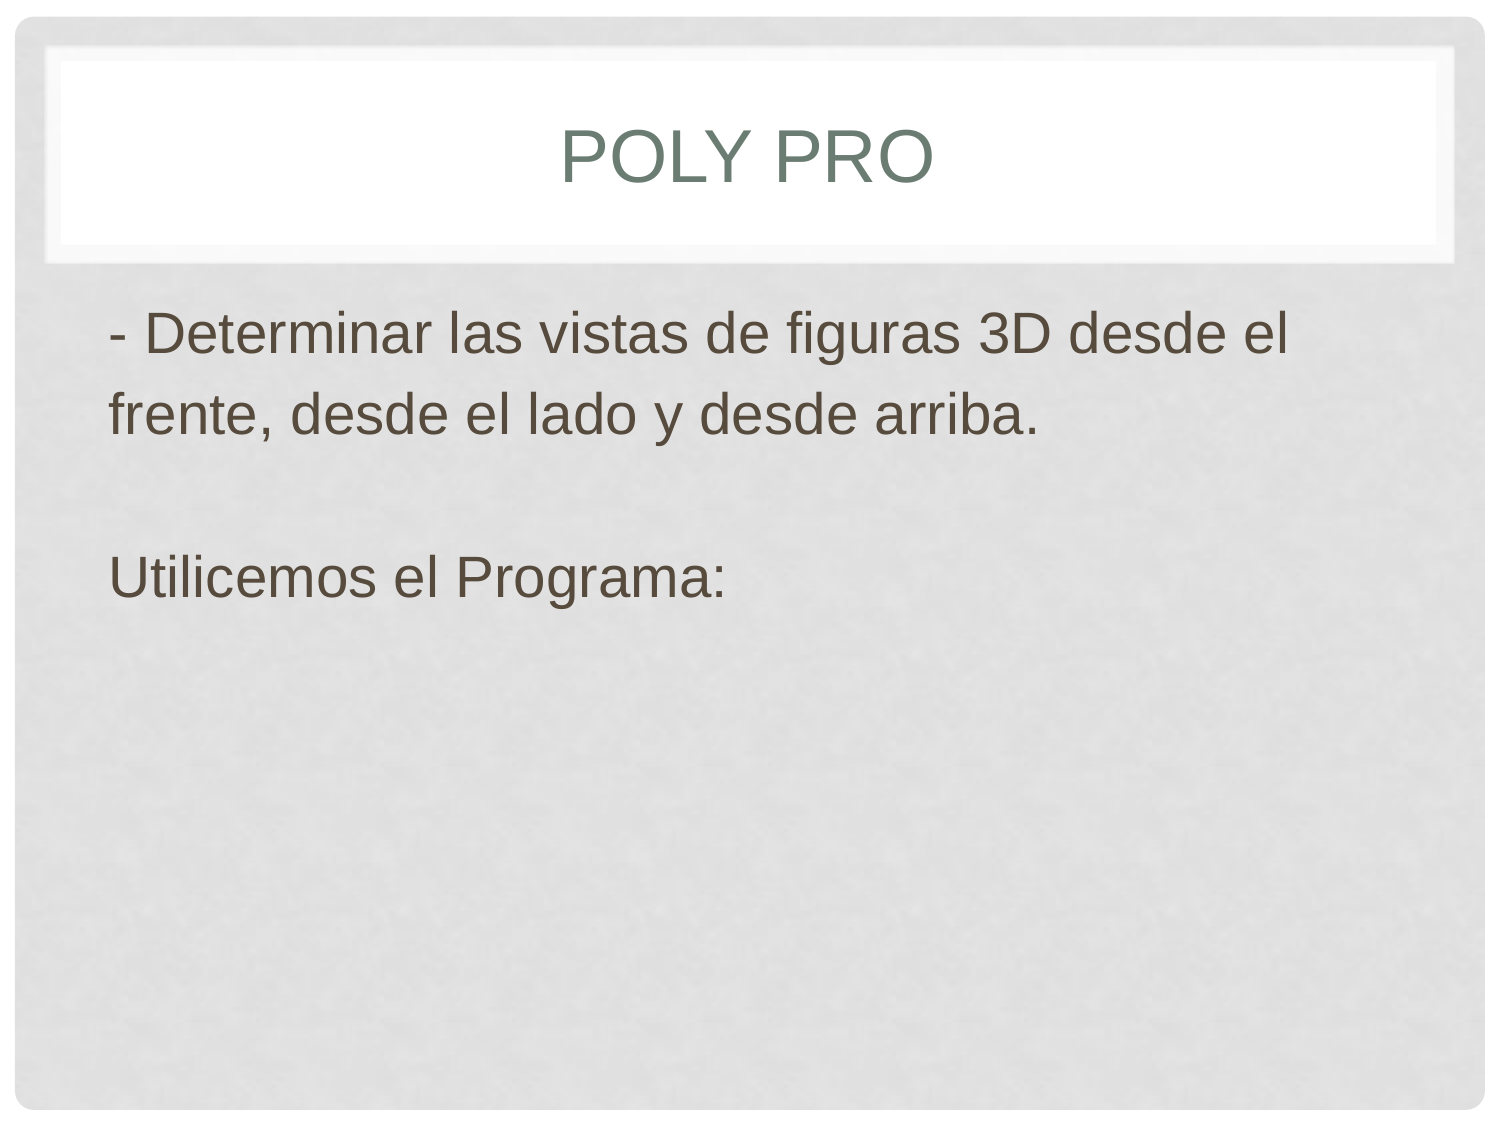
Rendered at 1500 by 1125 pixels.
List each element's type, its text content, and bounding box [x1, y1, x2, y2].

list - Determinar las vistas de figuras 3D desde el frente, desde el lado y desde arriba. Utilicemos el Programa: [75, 287, 1425, 1005]
title Poly Pro [69, 66, 1425, 238]
